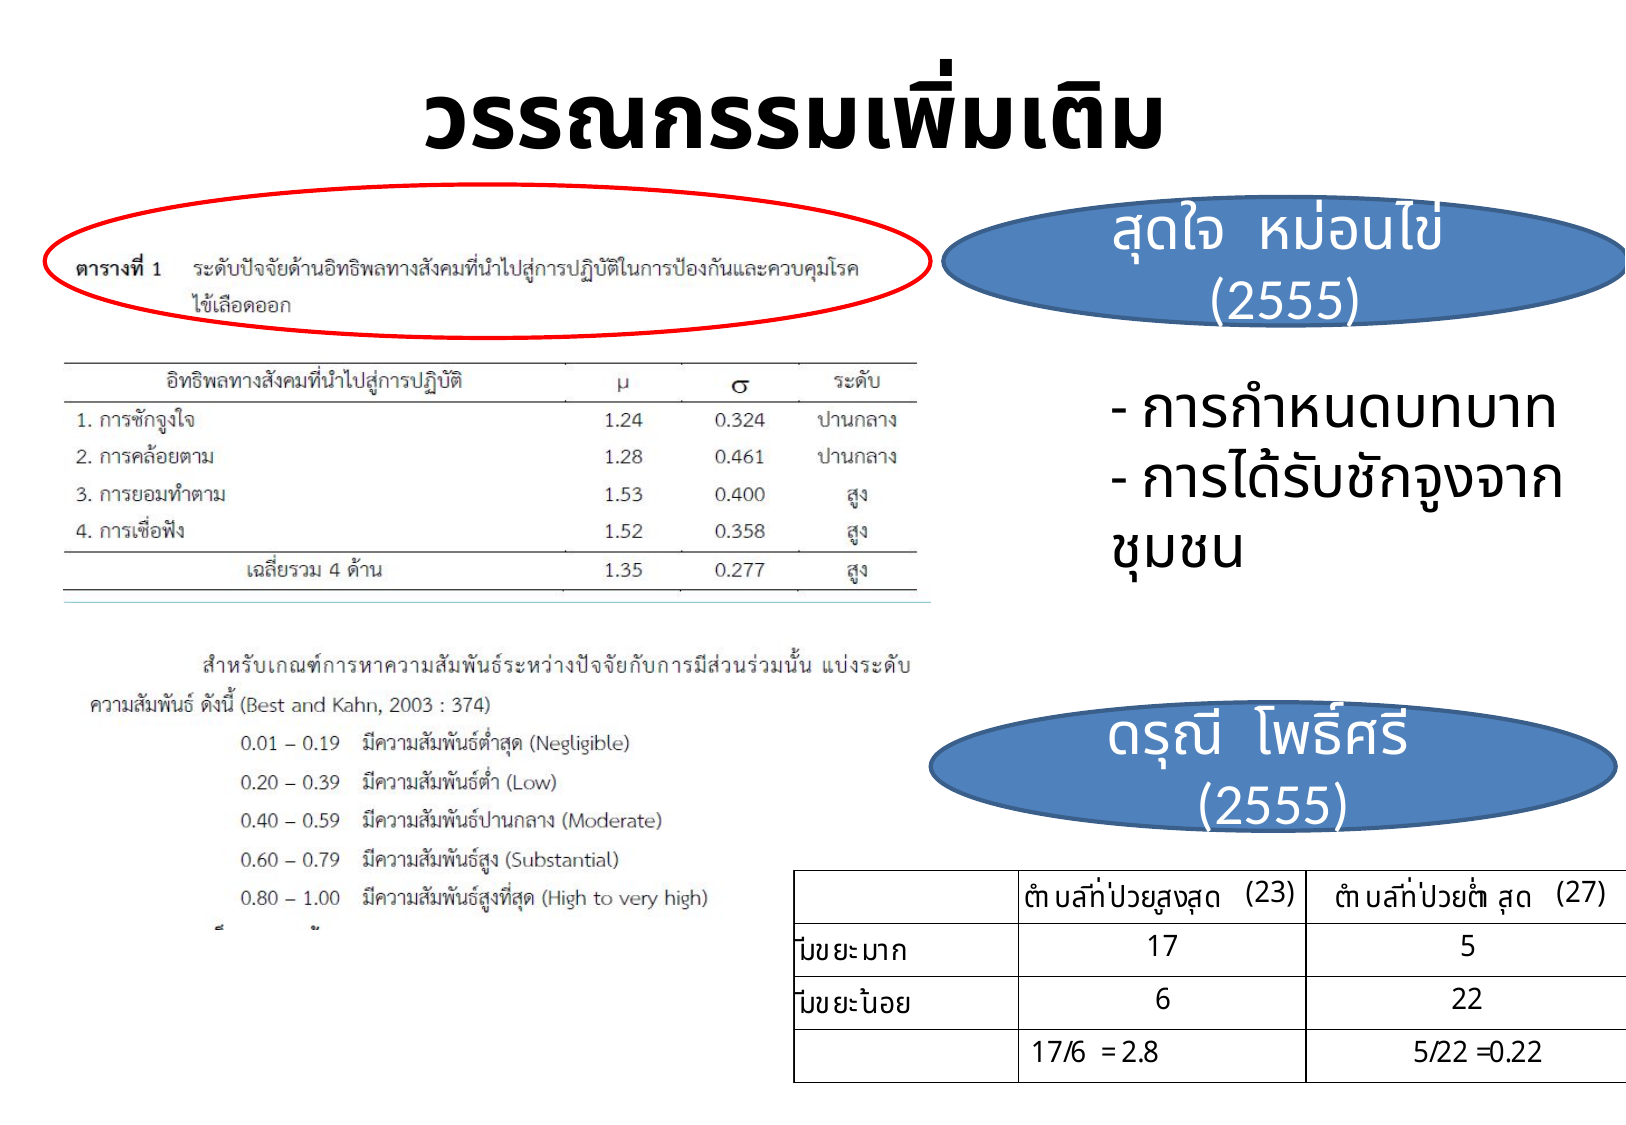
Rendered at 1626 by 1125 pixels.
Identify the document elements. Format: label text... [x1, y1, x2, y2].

title วรรณกรรมเพิ่มเติม [63, 36, 1527, 188]
text_box [42, 240, 58, 283]
text_box สุดใจ หม่อนไข่ (2555) [941, 194, 1625, 328]
picture [63, 220, 1625, 1084]
text_box [113, 182, 863, 218]
text_box ดรุณี โพธิ์ศรี (2555) [935, 700, 1618, 833]
text_box - การกำหนดบทบาท - การได้รับชักจูงจากชุมชน [1096, 361, 1616, 587]
